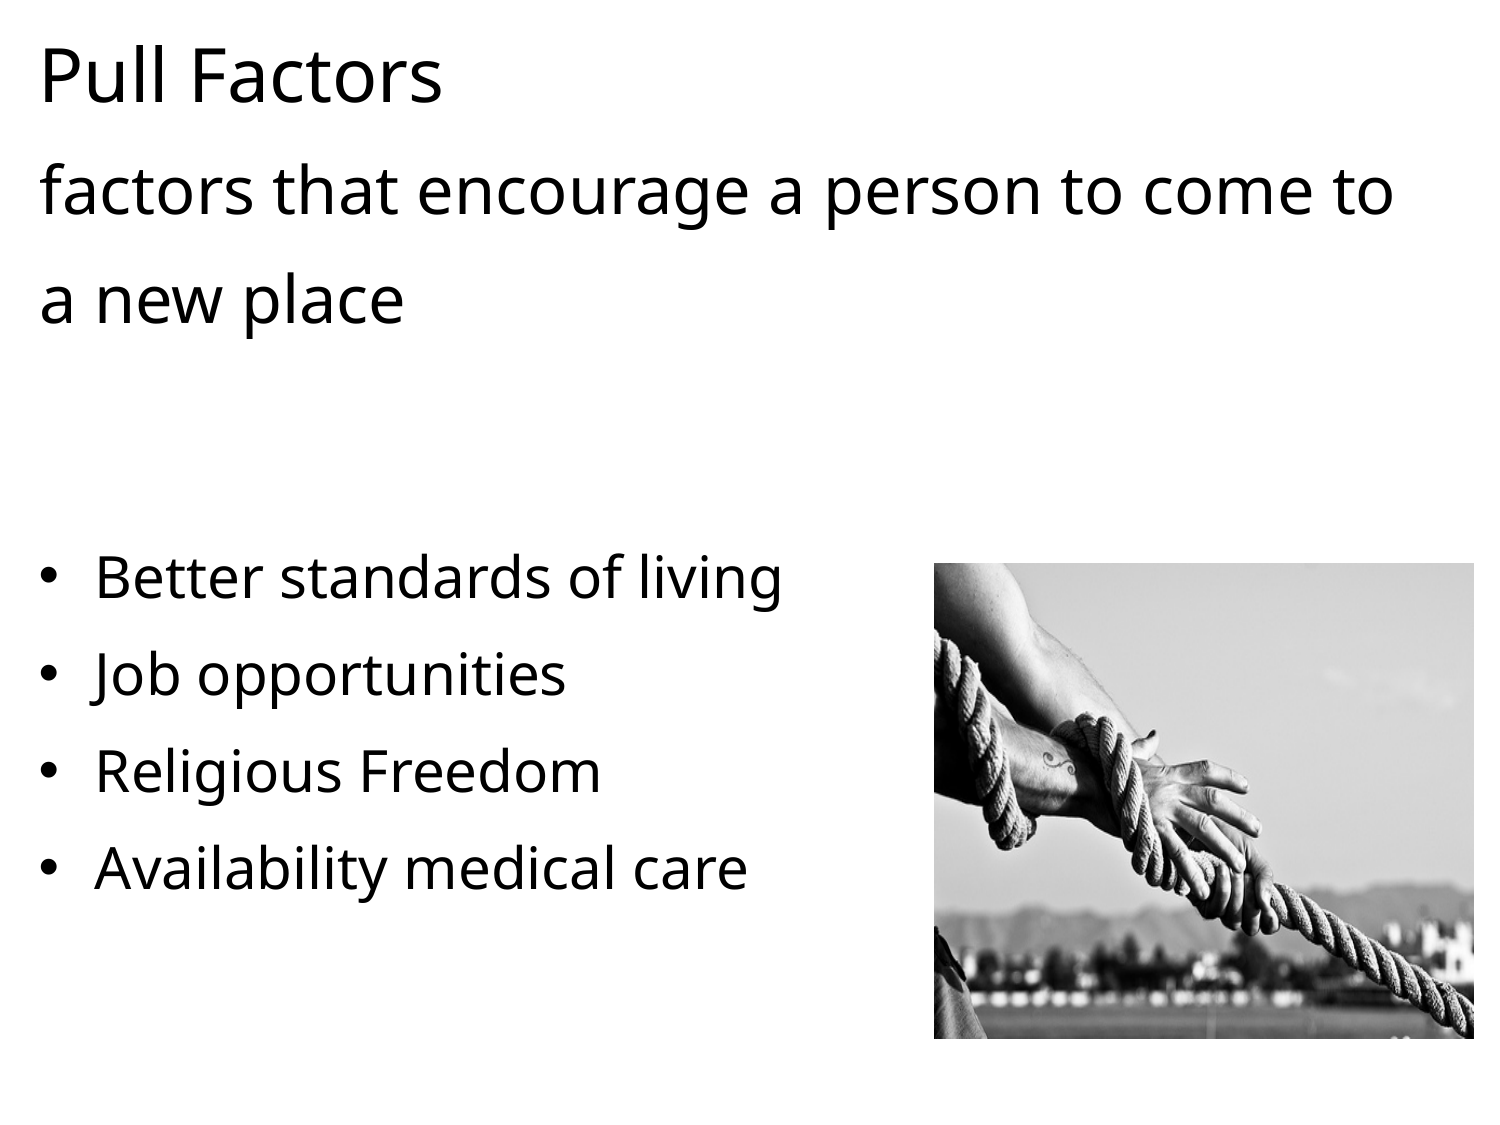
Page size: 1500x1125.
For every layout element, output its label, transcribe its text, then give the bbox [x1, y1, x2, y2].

text_box Pull Factors Better standards of living Job opportunities Religious Freedom Availability medical care [23, 24, 1474, 1113]
picture [934, 562, 1474, 1039]
text_box factors that encourage a person to come to a new place [24, 112, 1438, 344]
